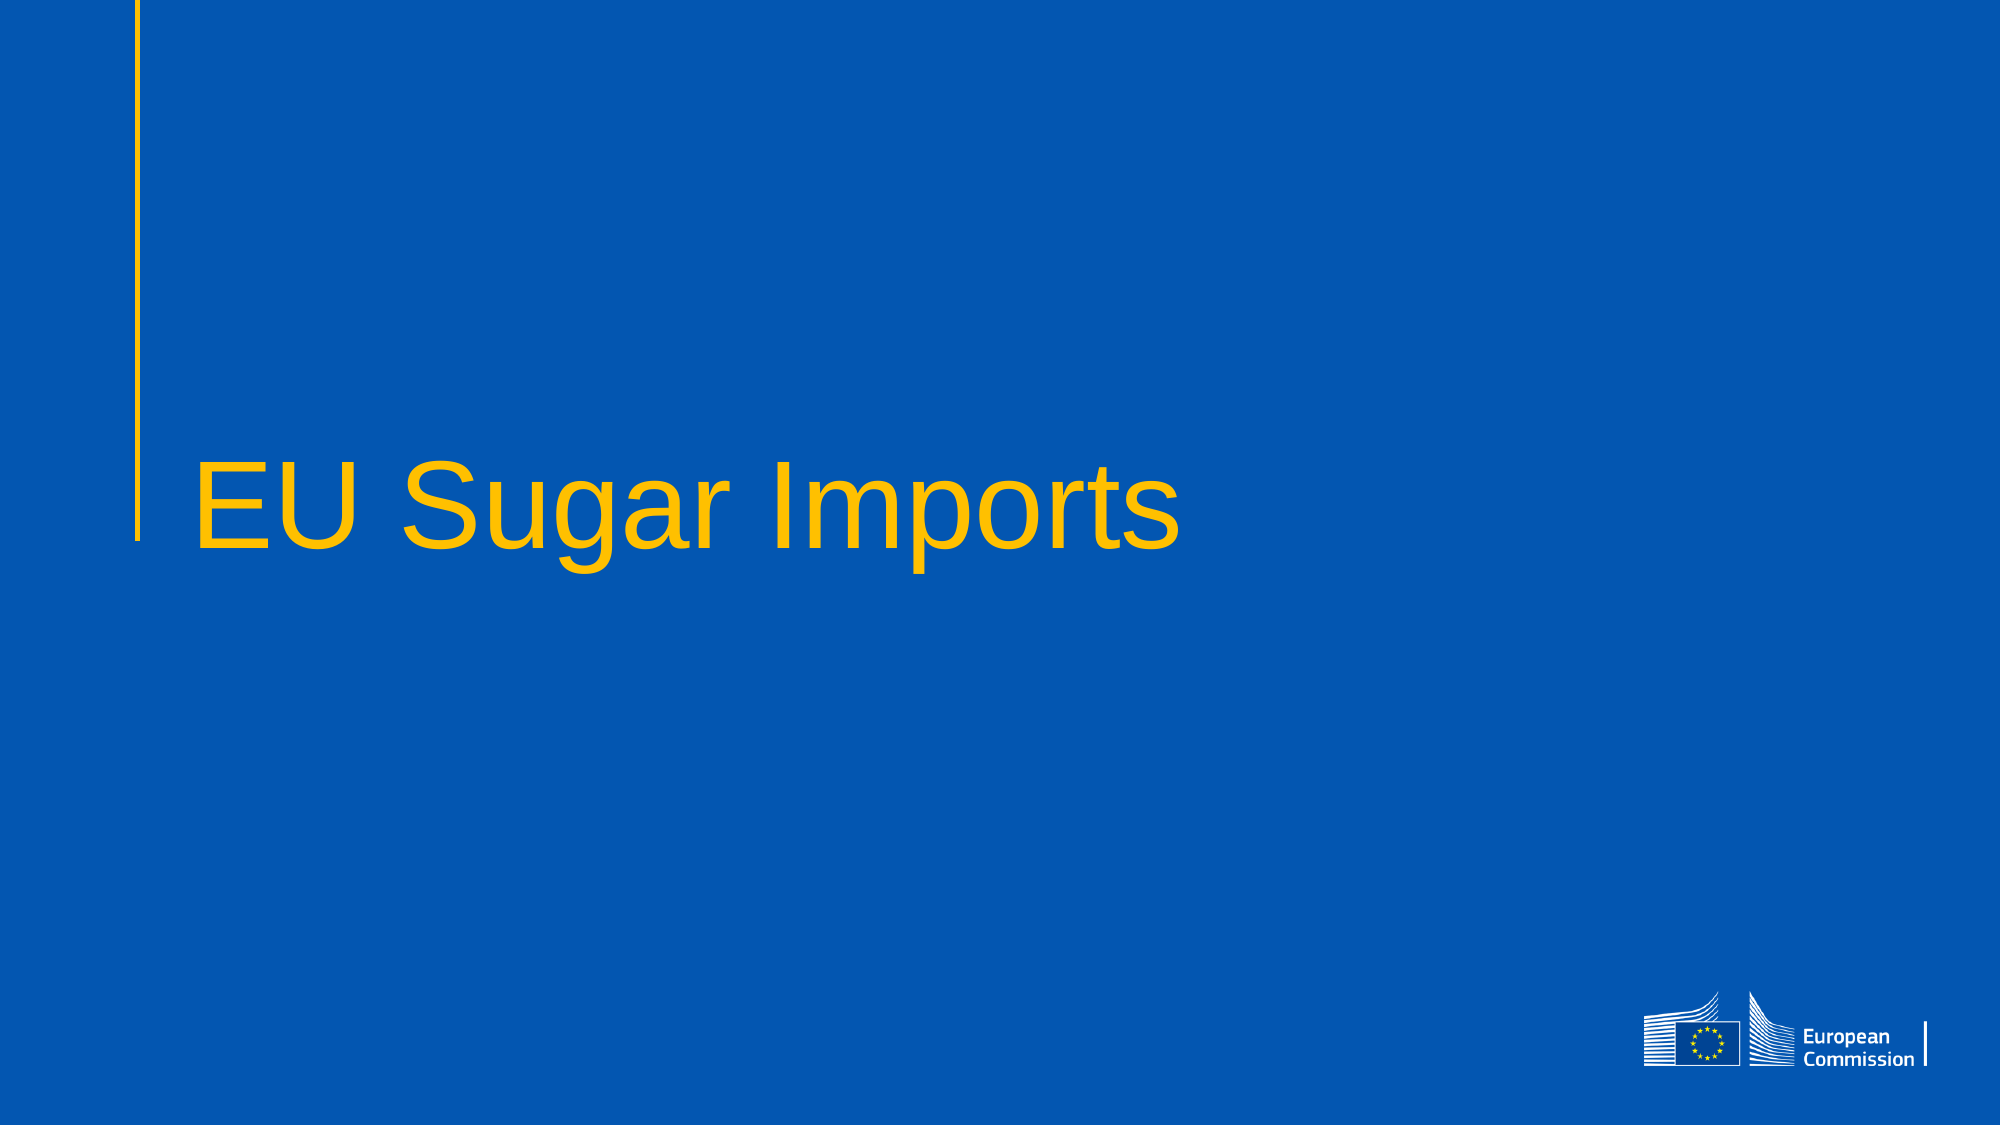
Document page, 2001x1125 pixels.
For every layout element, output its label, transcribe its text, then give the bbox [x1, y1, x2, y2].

title EU Sugar Imports [175, 184, 1927, 576]
picture [1644, 991, 1927, 1066]
